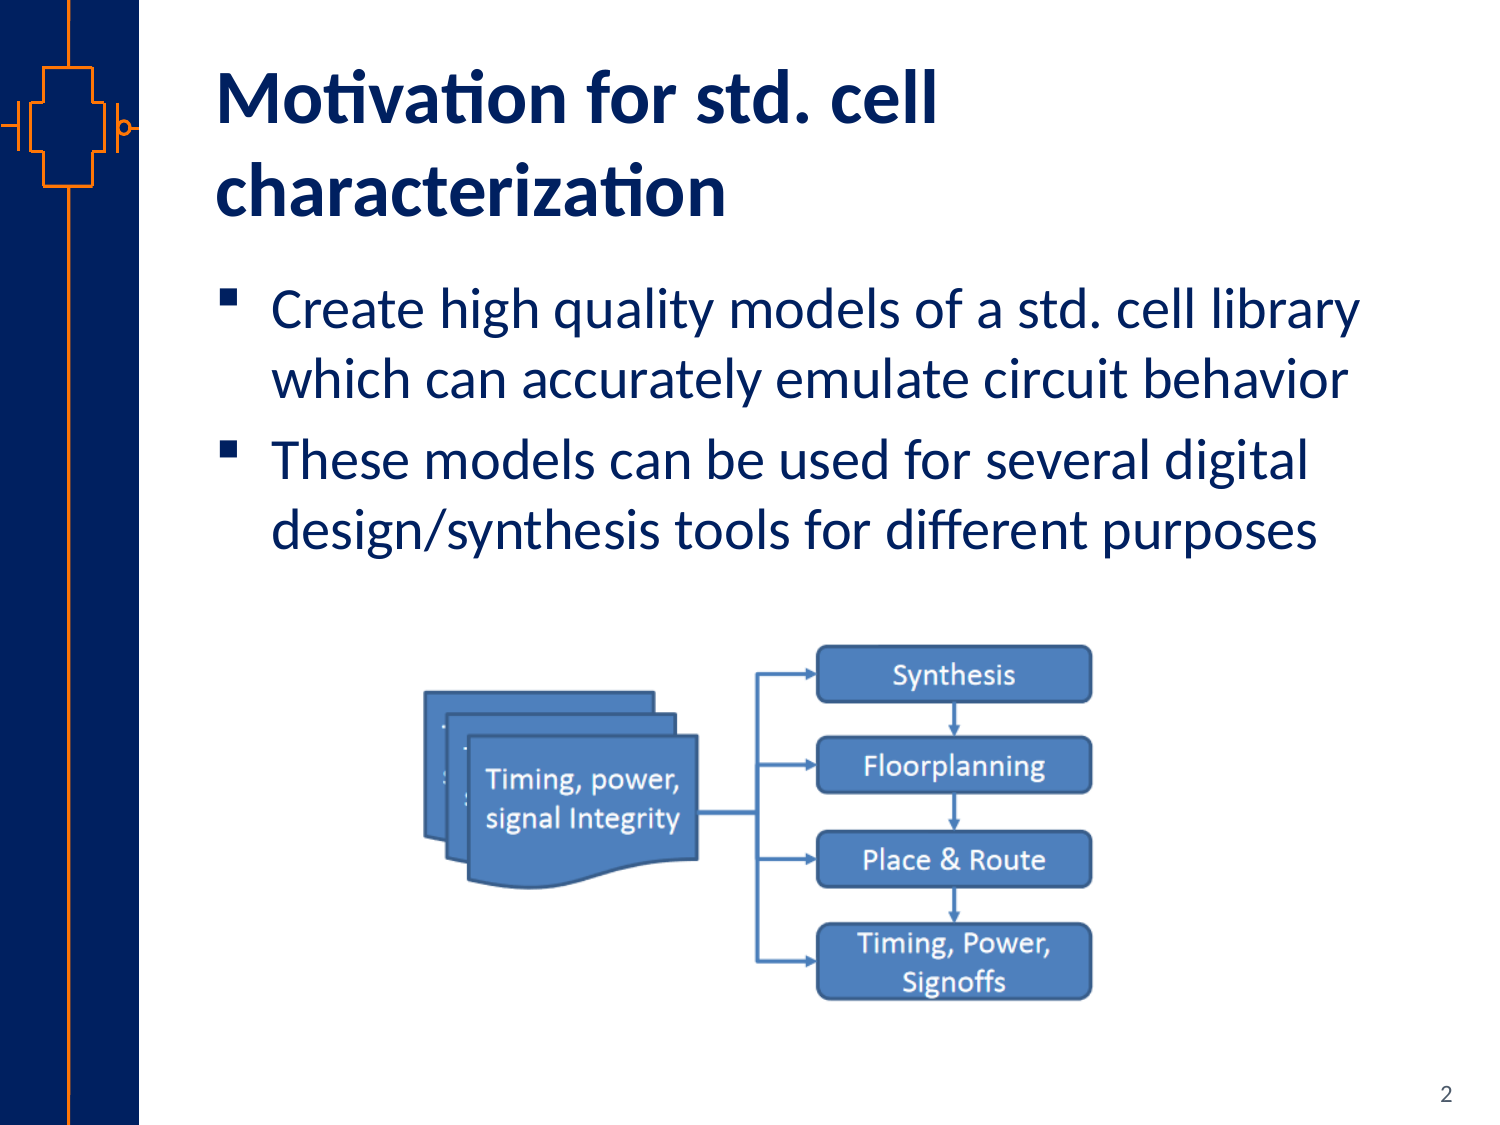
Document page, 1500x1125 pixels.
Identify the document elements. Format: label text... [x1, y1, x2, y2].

list Create high quality models of a std. cell library which can accurately emulate circuit behavior These models can be used for several digital design/synthesis tools for different purposes [200, 262, 1425, 595]
slide_number 2 [1425, 1062, 1488, 1123]
picture [382, 585, 1166, 1051]
title Motivation for std. cell characterization [200, 37, 1453, 240]
